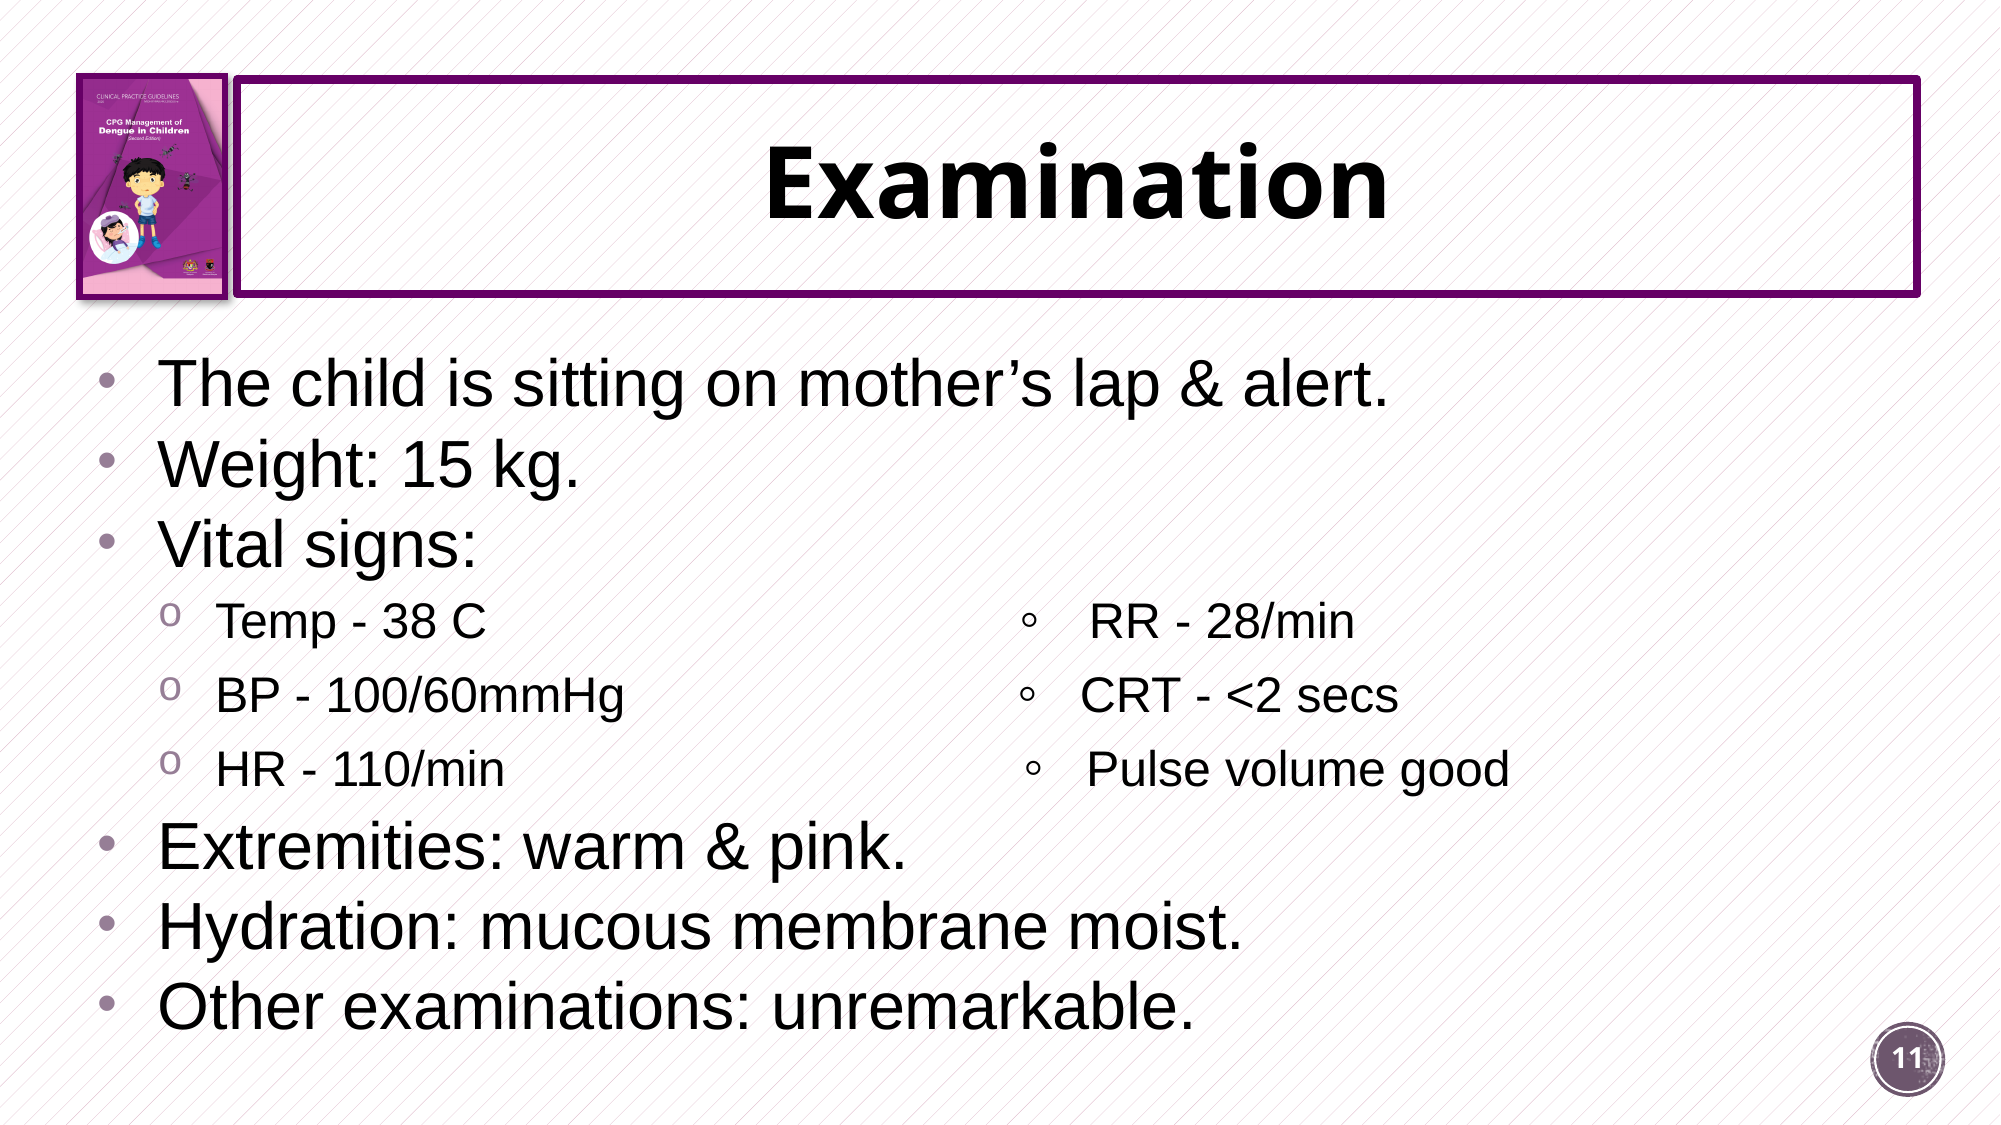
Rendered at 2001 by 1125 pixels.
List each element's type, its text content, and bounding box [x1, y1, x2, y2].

slide_number 11 [1855, 1028, 1961, 1089]
list The child is sitting on mother’s lap & alert. Weight: 15 kg. Vital signs: Temp - 38 C ◦ RR - 28/min BP - 100/60mmHg ◦ CRT - <2 secs HR - 110/min ◦ Pulse volume good Extremities: warm & pink. Hydration: mucous membrane moist. Other examinations: unremarkable. [82, 332, 1918, 1066]
picture [83, 79, 222, 294]
text_box Examination [237, 79, 1918, 294]
